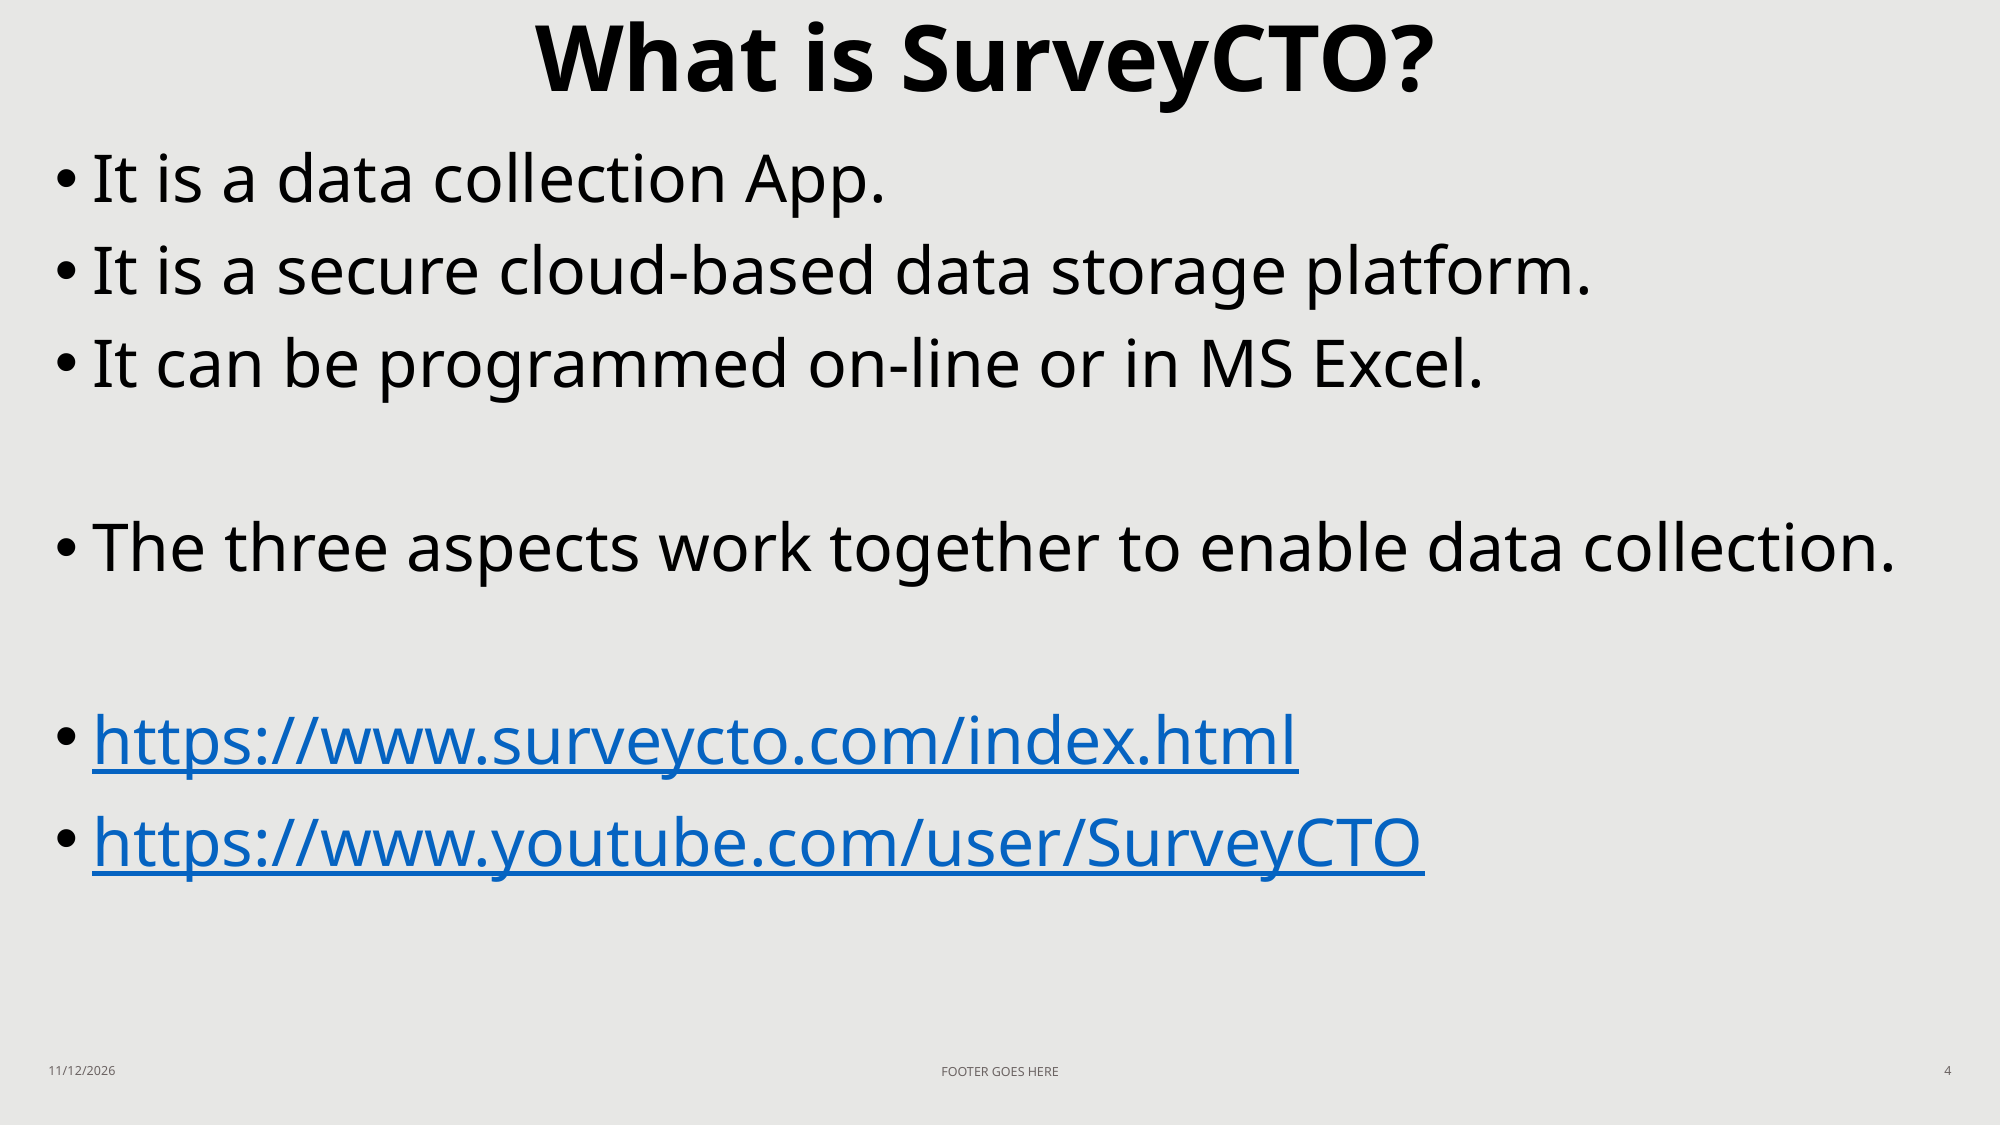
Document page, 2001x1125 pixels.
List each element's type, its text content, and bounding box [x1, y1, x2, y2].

title What is SurveyCTO? [304, 13, 1668, 229]
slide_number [33, 1053, 500, 1089]
slide_number 4 [1500, 1053, 1967, 1089]
footer FOOTER GOES HERE [683, 1053, 1317, 1089]
list It is a data collection App. It is a secure cloud-based data storage platform. It can be programmed on-line or in MS Excel. The three aspects work together to enable data collection. https://www.surveycto.com/index.html https://www.youtube.com/user/SurveyCTO [39, 138, 1962, 1093]
